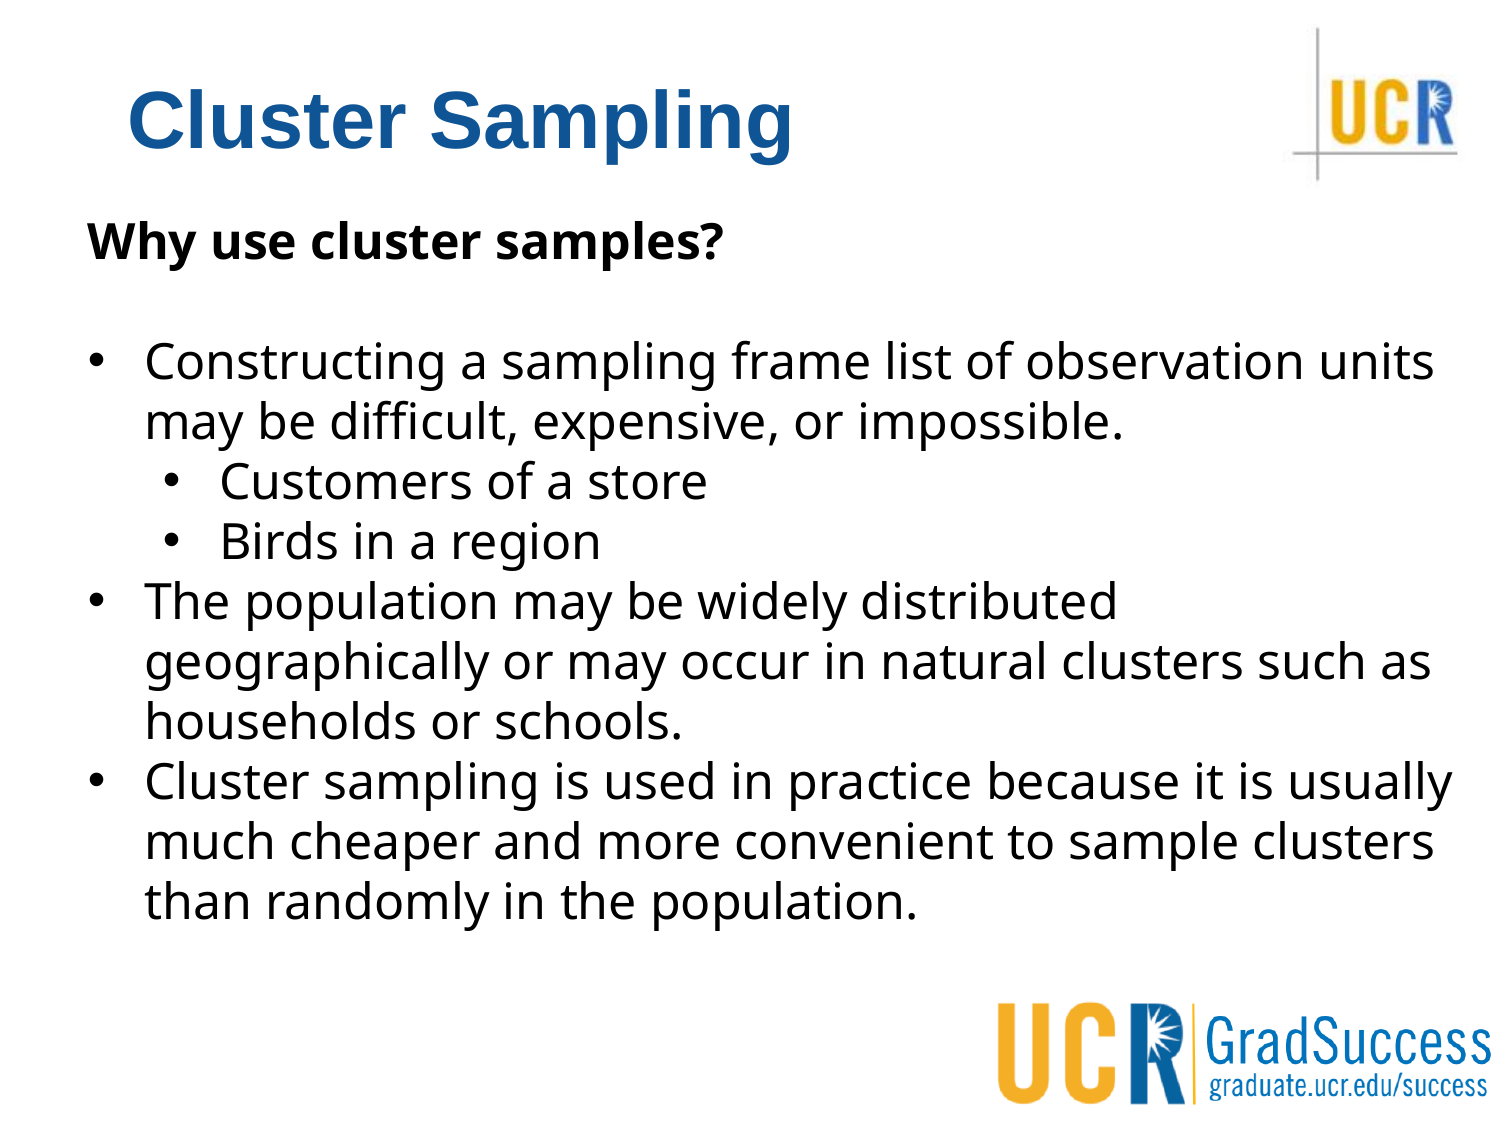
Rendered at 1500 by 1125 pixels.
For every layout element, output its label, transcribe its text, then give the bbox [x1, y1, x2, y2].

text_box Why use cluster samples? Constructing a sampling frame list of observation units may be difficult, expensive, or impossible. Customers of a store Birds in a region The population may be widely distributed geographically or may occur in natural clusters such as households or schools. Cluster sampling is used in practice because it is usually much cheaper and more convenient to sample clusters than randomly in the population. [73, 201, 1470, 937]
picture [1282, 0, 1500, 196]
title Cluster Sampling [112, 13, 1388, 172]
